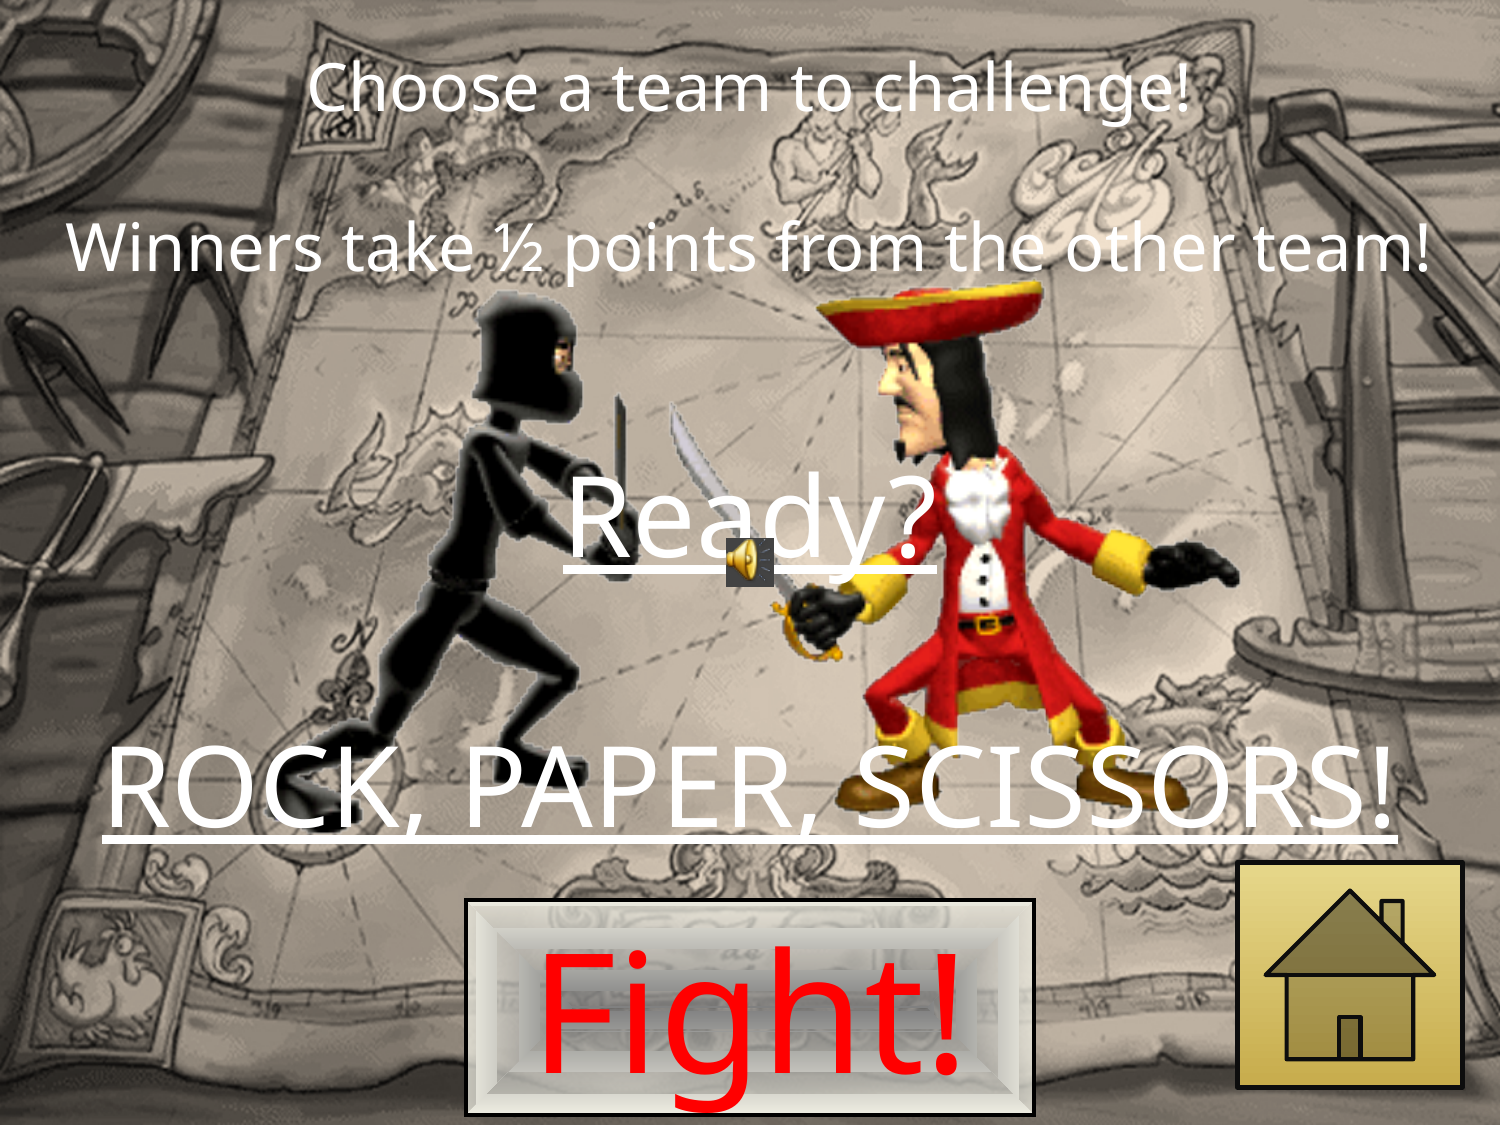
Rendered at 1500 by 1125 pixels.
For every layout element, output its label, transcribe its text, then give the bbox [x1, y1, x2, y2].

text_box Choose a team to challenge! Winners take ½ points from the other team! Ready? ROCK, PAPER, SCISSORS! [31, 37, 1469, 857]
text_box Fight! [465, 899, 1035, 1115]
text_box [1235, 860, 1465, 1090]
picture [240, 99, 1326, 851]
